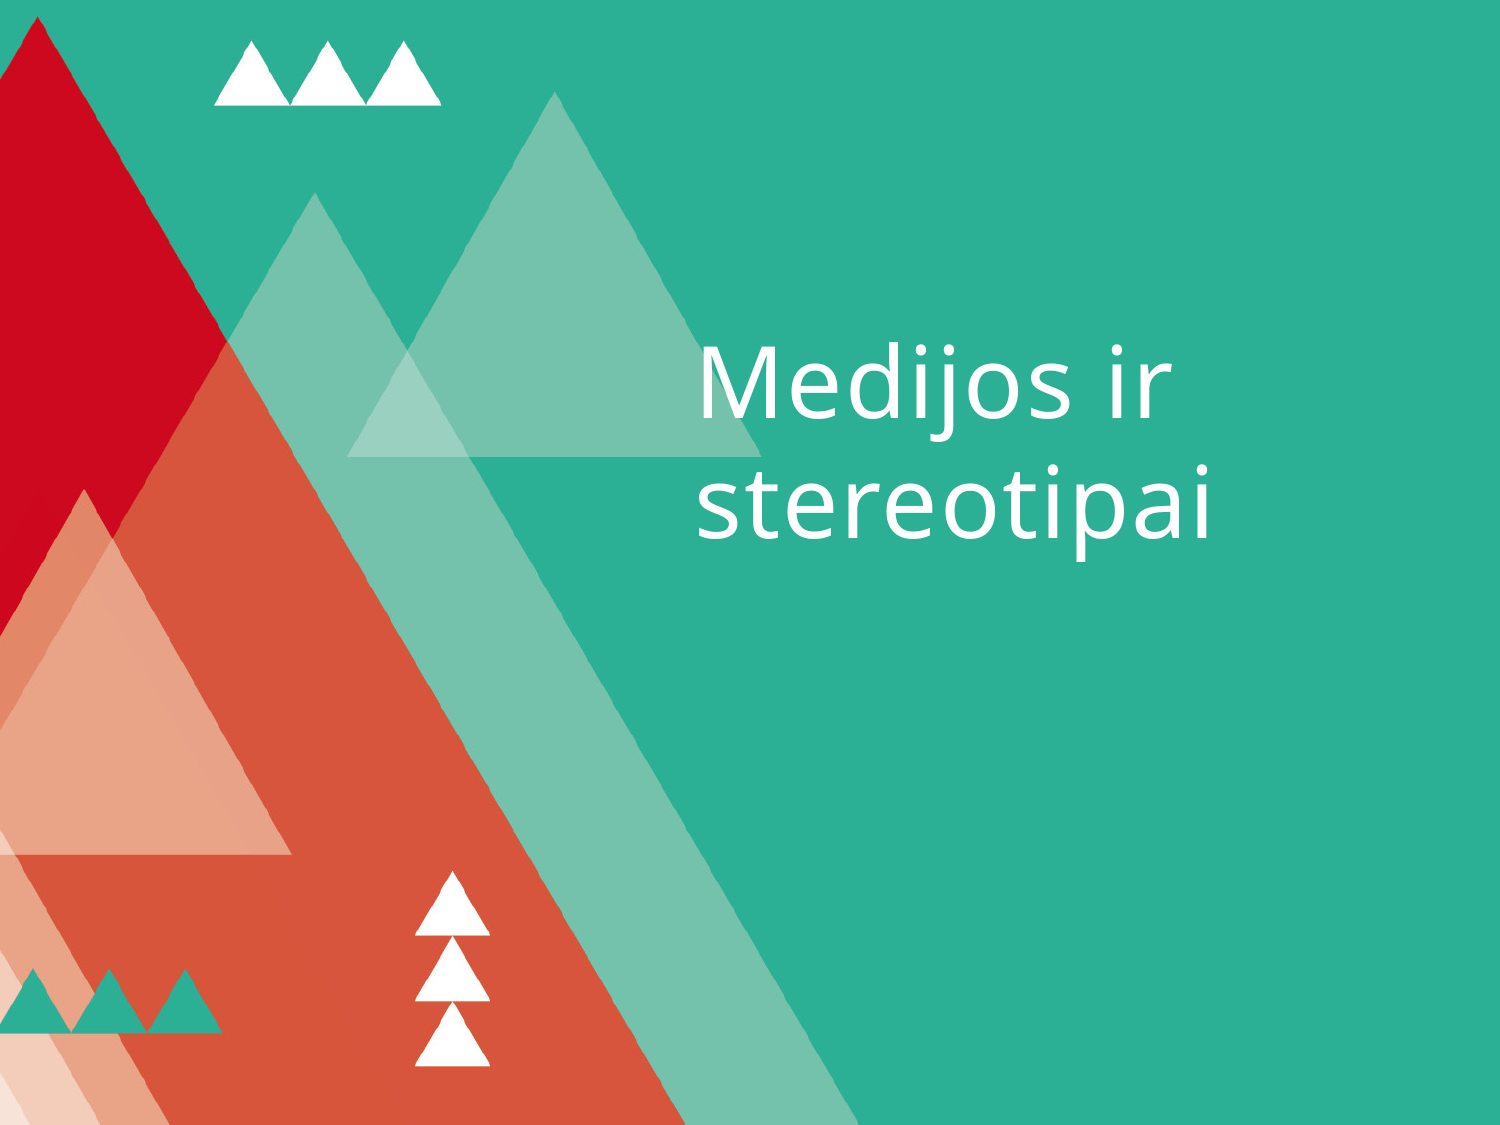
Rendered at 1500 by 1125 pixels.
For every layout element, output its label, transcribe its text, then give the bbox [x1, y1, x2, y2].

title Medijos ir stereotipai [679, 149, 1471, 728]
picture [0, 0, 1500, 1125]
